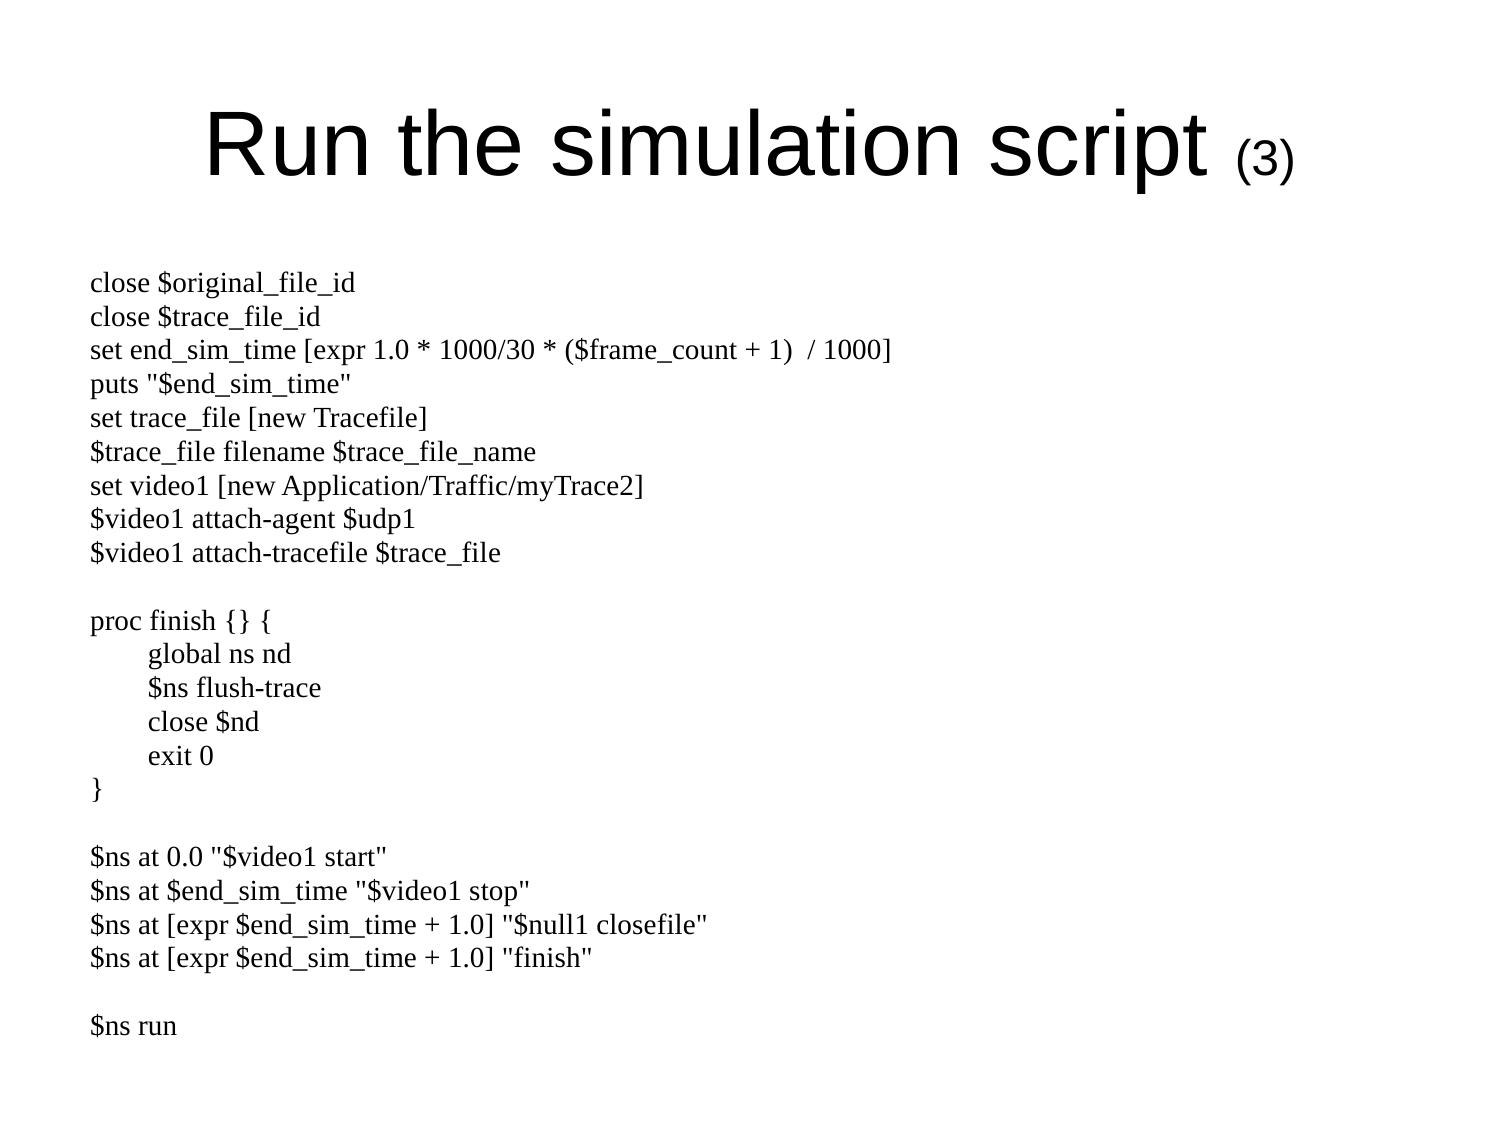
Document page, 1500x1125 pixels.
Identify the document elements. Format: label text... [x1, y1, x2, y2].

list close $original_file_id close $trace_file_id set end_sim_time [expr 1.0 * 1000/30 * ($frame_count + 1) / 1000] puts "$end_sim_time" set trace_file [new Tracefile] $trace_file filename $trace_file_name set video1 [new Application/Traffic/myTrace2] $video1 attach-agent $udp1 $video1 attach-tracefile $trace_file proc finish {} { global ns nd $ns flush-trace close $nd exit 0 } $ns at 0.0 "$video1 start" $ns at $end_sim_time "$video1 stop" $ns at [expr $end_sim_time + 1.0] "$null1 closefile" $ns at [expr $end_sim_time + 1.0] "finish" $ns run [74, 262, 1426, 1006]
title Run the simulation script (3) [74, 44, 1426, 233]
